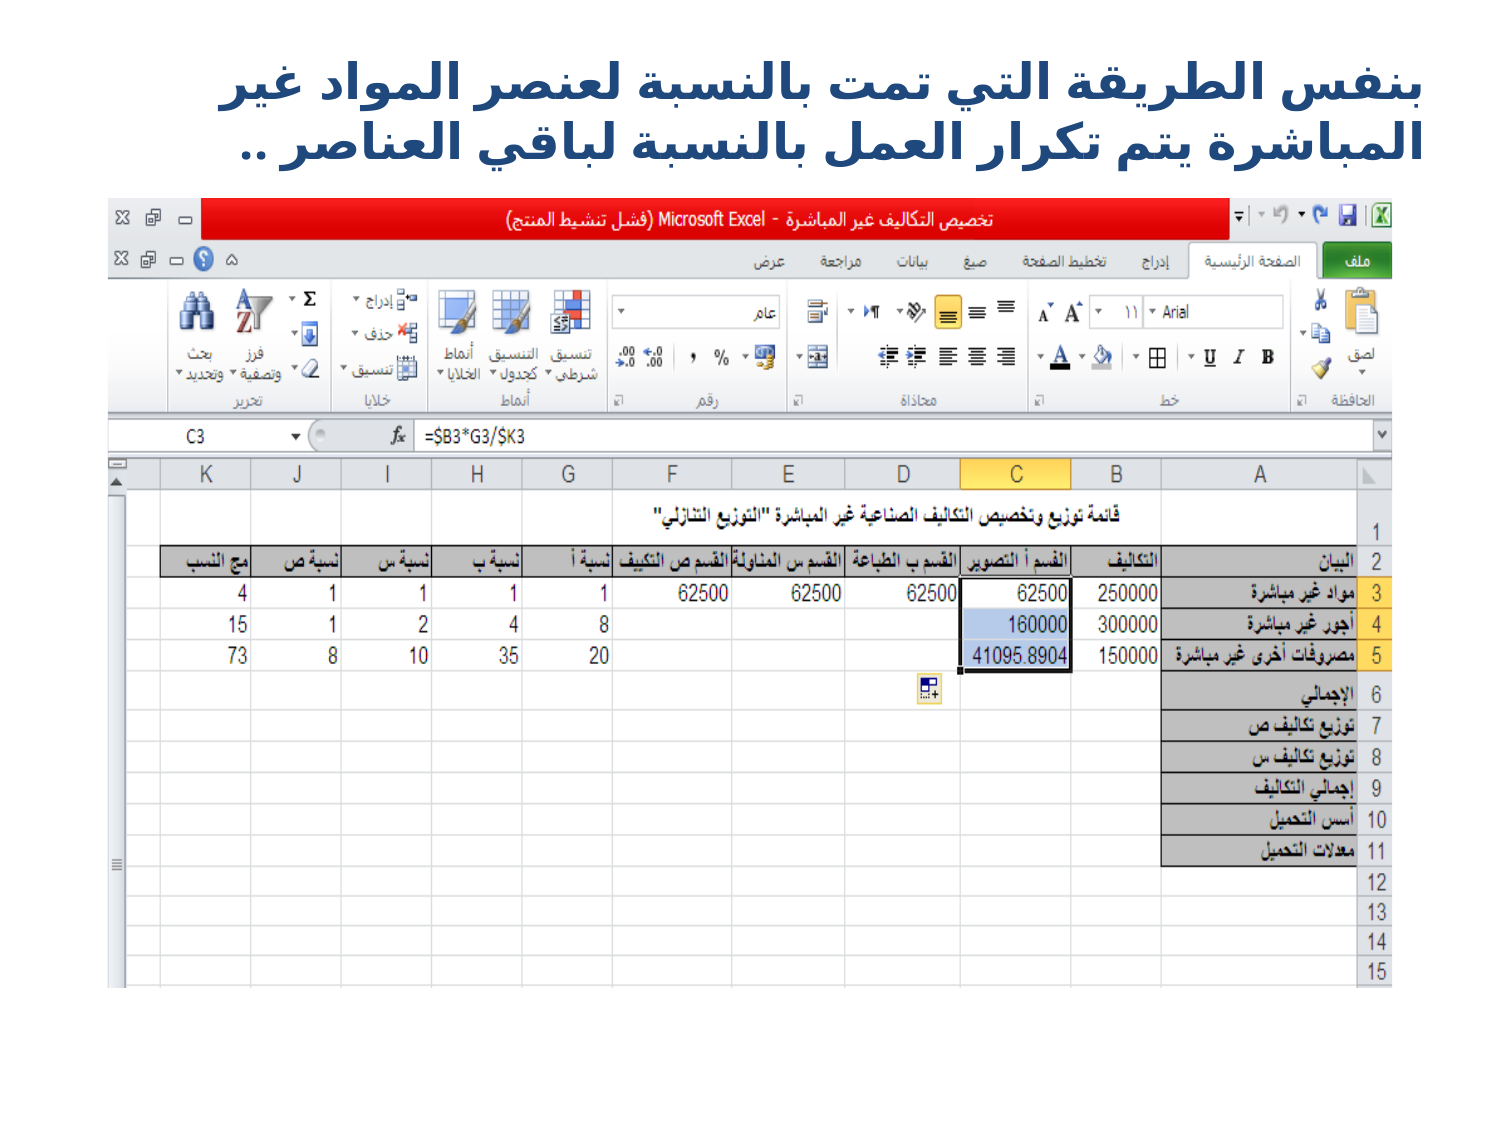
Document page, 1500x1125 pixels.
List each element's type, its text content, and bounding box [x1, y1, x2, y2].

picture [107, 198, 1393, 988]
text_box بنفس الطريقة التي تمت بالنسبة لعنصر المواد غير المباشرة يتم تكرار العمل بالنسبة لباقي العناصر .. [59, 42, 1441, 178]
